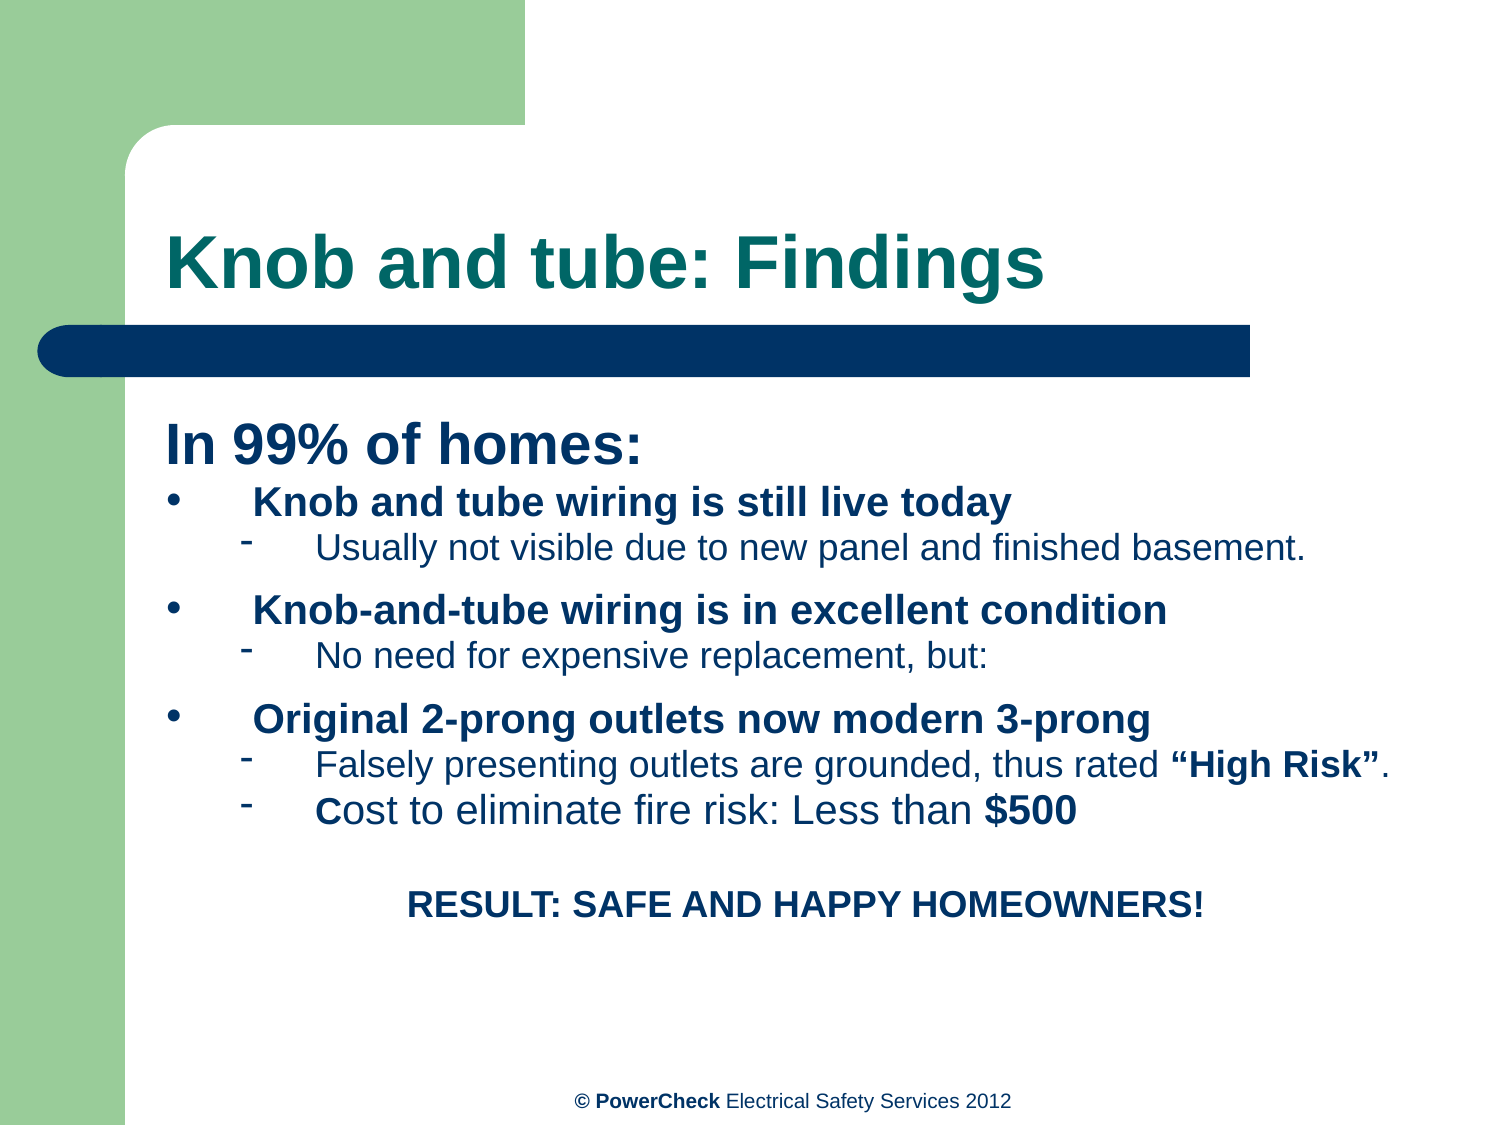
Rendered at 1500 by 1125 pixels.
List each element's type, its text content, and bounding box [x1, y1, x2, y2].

title Knob and tube: Findings [150, 125, 1463, 313]
footer © PowerCheck Electrical Safety Services 2012 [469, 1079, 1117, 1121]
list In 99% of homes: Knob and tube wiring is still live today Usually not visible due to new panel and finished basement. Knob-and-tube wiring is in excellent condition No need for expensive replacement, but: Original 2-prong outlets now modern 3-prong Falsely presenting outlets are grounded, thus rated “High Risk”. Cost to eliminate fire risk: Less than $500 RESULT: SAFE AND HAPPY HOMEOWNERS! [150, 412, 1463, 1025]
